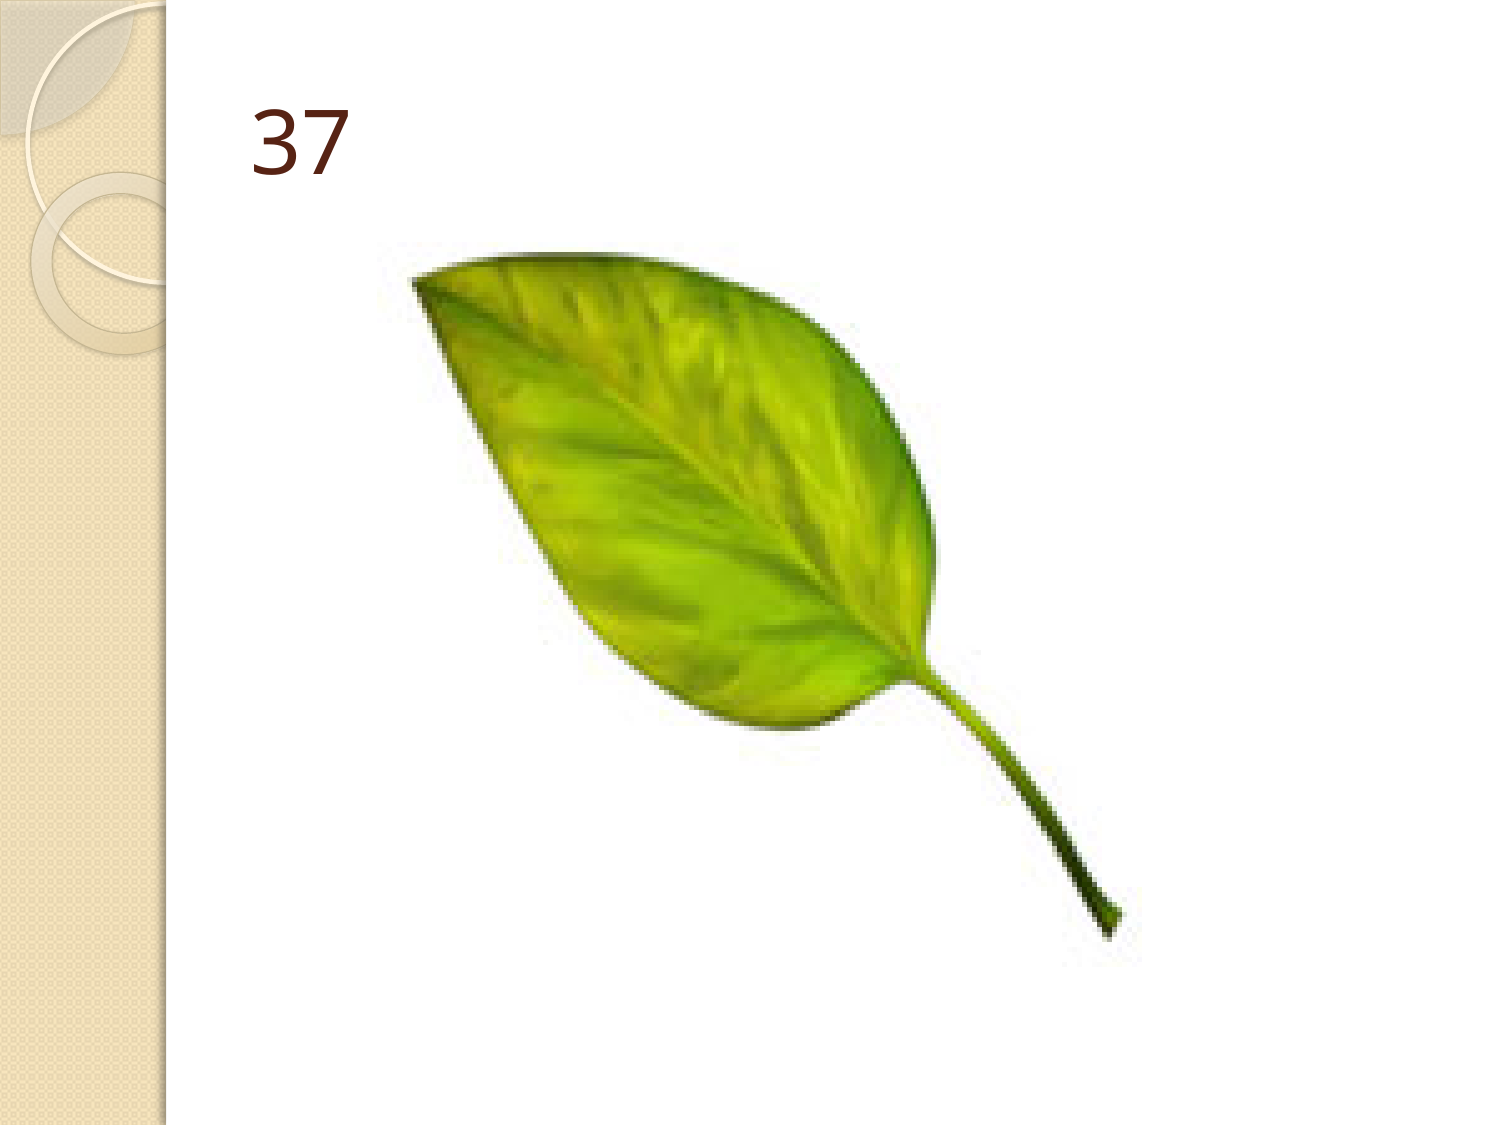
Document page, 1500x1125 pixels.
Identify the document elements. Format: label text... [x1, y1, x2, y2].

picture [337, 162, 1188, 988]
title 37 [235, 45, 1466, 233]
